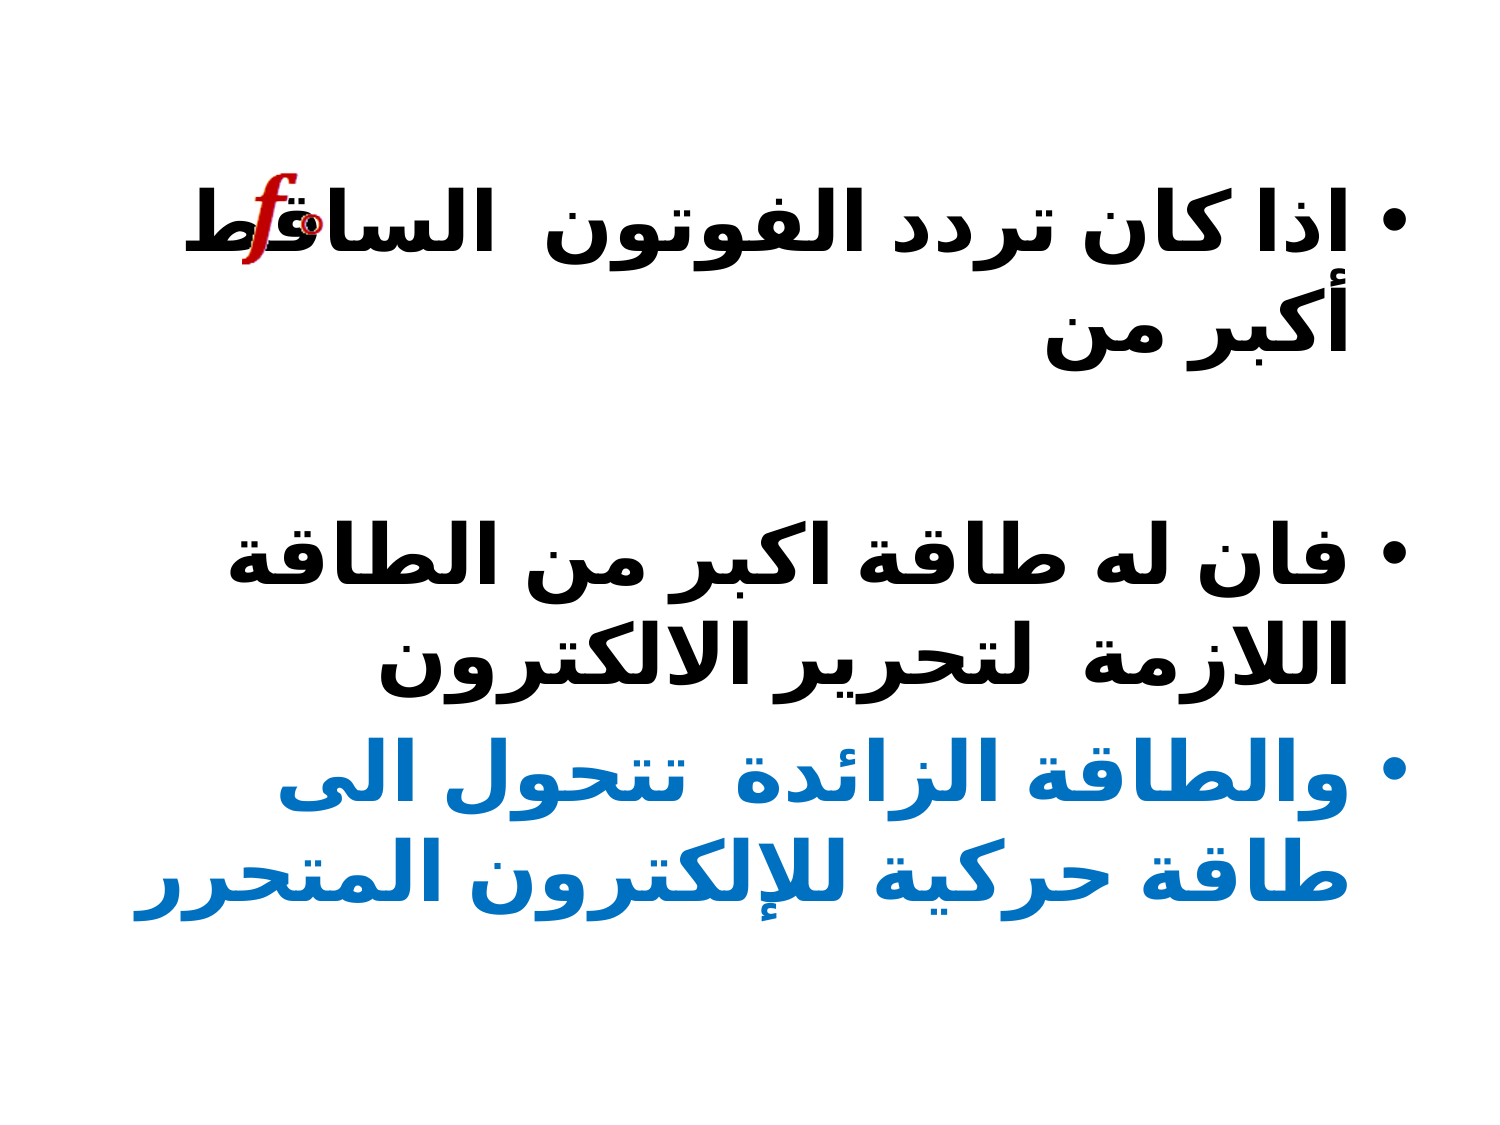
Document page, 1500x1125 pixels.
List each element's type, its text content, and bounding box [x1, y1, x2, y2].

list اذا كان تردد الفوتون الساقط أكبر من فان له طاقة اكبر من الطاقة اللازمة لتحرير الالكترون والطاقة الزائدة تتحول الى طاقة حركية للإلكترون المتحرر [75, 160, 1425, 1005]
picture [241, 148, 330, 284]
